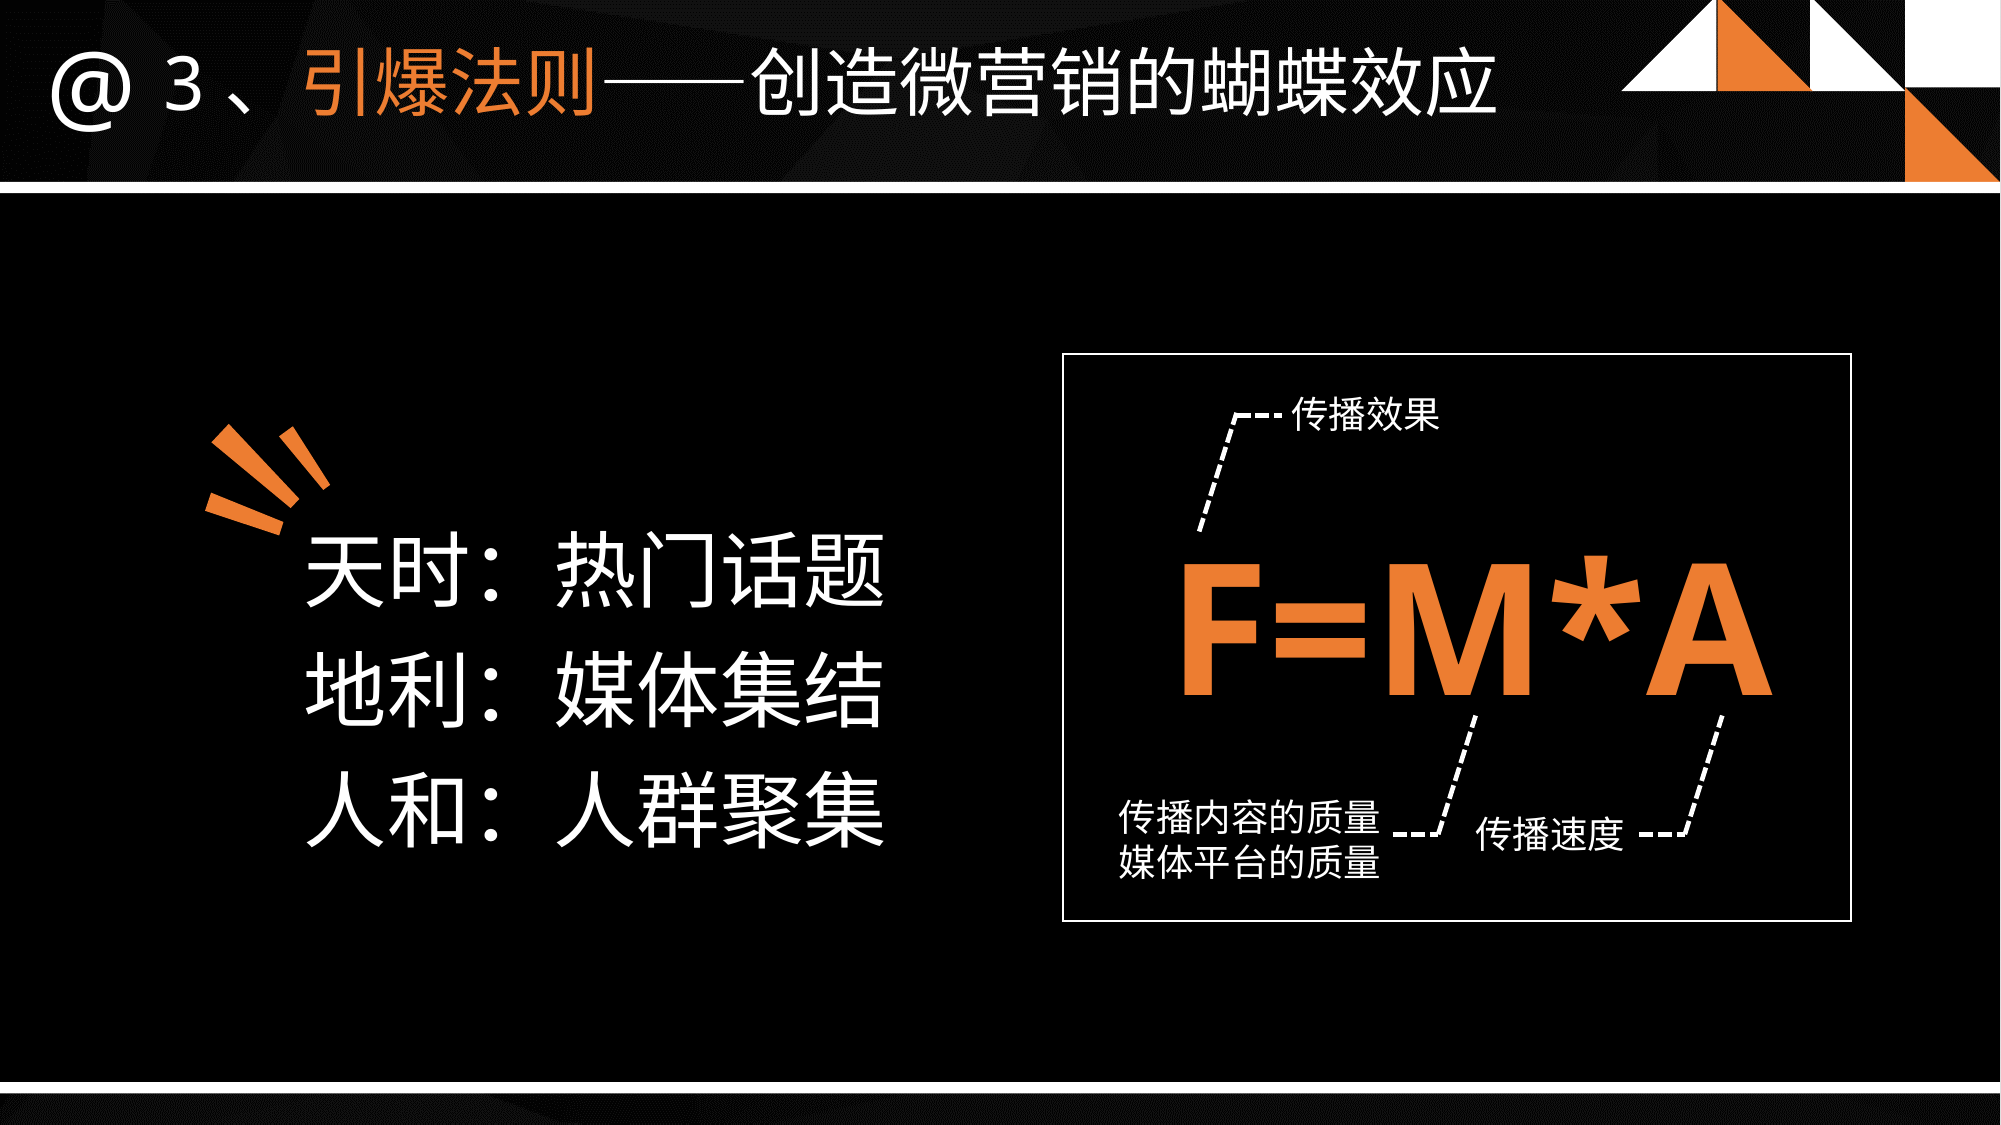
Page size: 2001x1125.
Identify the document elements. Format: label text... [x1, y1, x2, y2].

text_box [1062, 354, 1851, 922]
text_box [1716, 0, 1816, 93]
picture [1725, 0, 1809, 84]
picture [1817, 0, 1904, 87]
text_box [0, 1083, 2000, 1094]
picture [0, 0, 2001, 1125]
text_box [1904, 0, 2000, 88]
text_box [1809, 0, 1908, 93]
picture [0, 0, 1904, 181]
text_box @ [32, 16, 152, 152]
text_box [0, 181, 2000, 192]
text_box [202, 442, 905, 870]
text_box [1904, 84, 2000, 181]
text_box 3、引爆法则——创造微营销的蝴蝶效应 [152, 28, 1515, 134]
text_box [0, 192, 2000, 1083]
text_box [1618, 0, 1716, 93]
